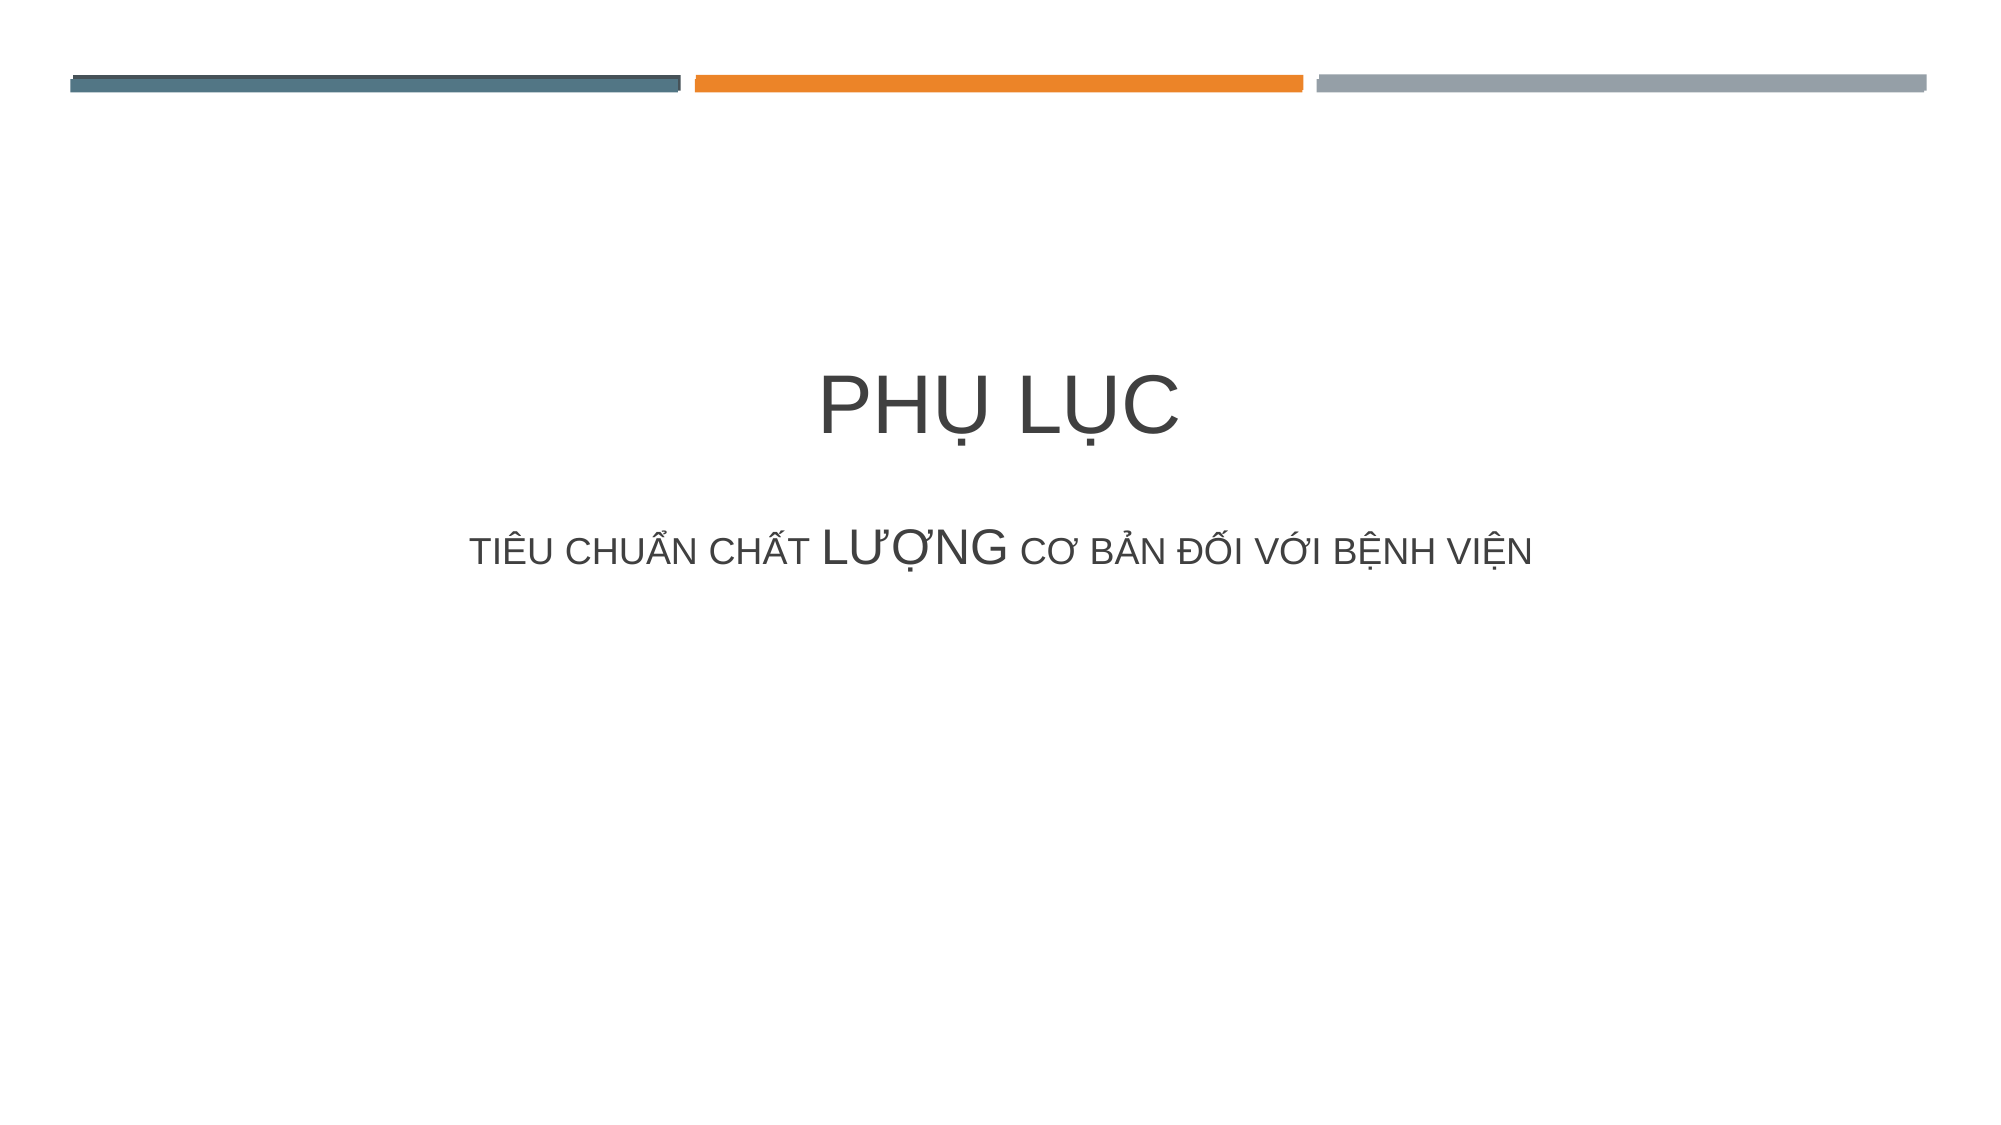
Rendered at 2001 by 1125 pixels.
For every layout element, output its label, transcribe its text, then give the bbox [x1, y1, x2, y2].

text_box TIÊU CHUẨN CHẤT LƯỢNG CƠ BẢN ĐỐI VỚI BỆNH VIỆN [399, 512, 1600, 575]
title PHỤ LỤC [814, 348, 1186, 512]
